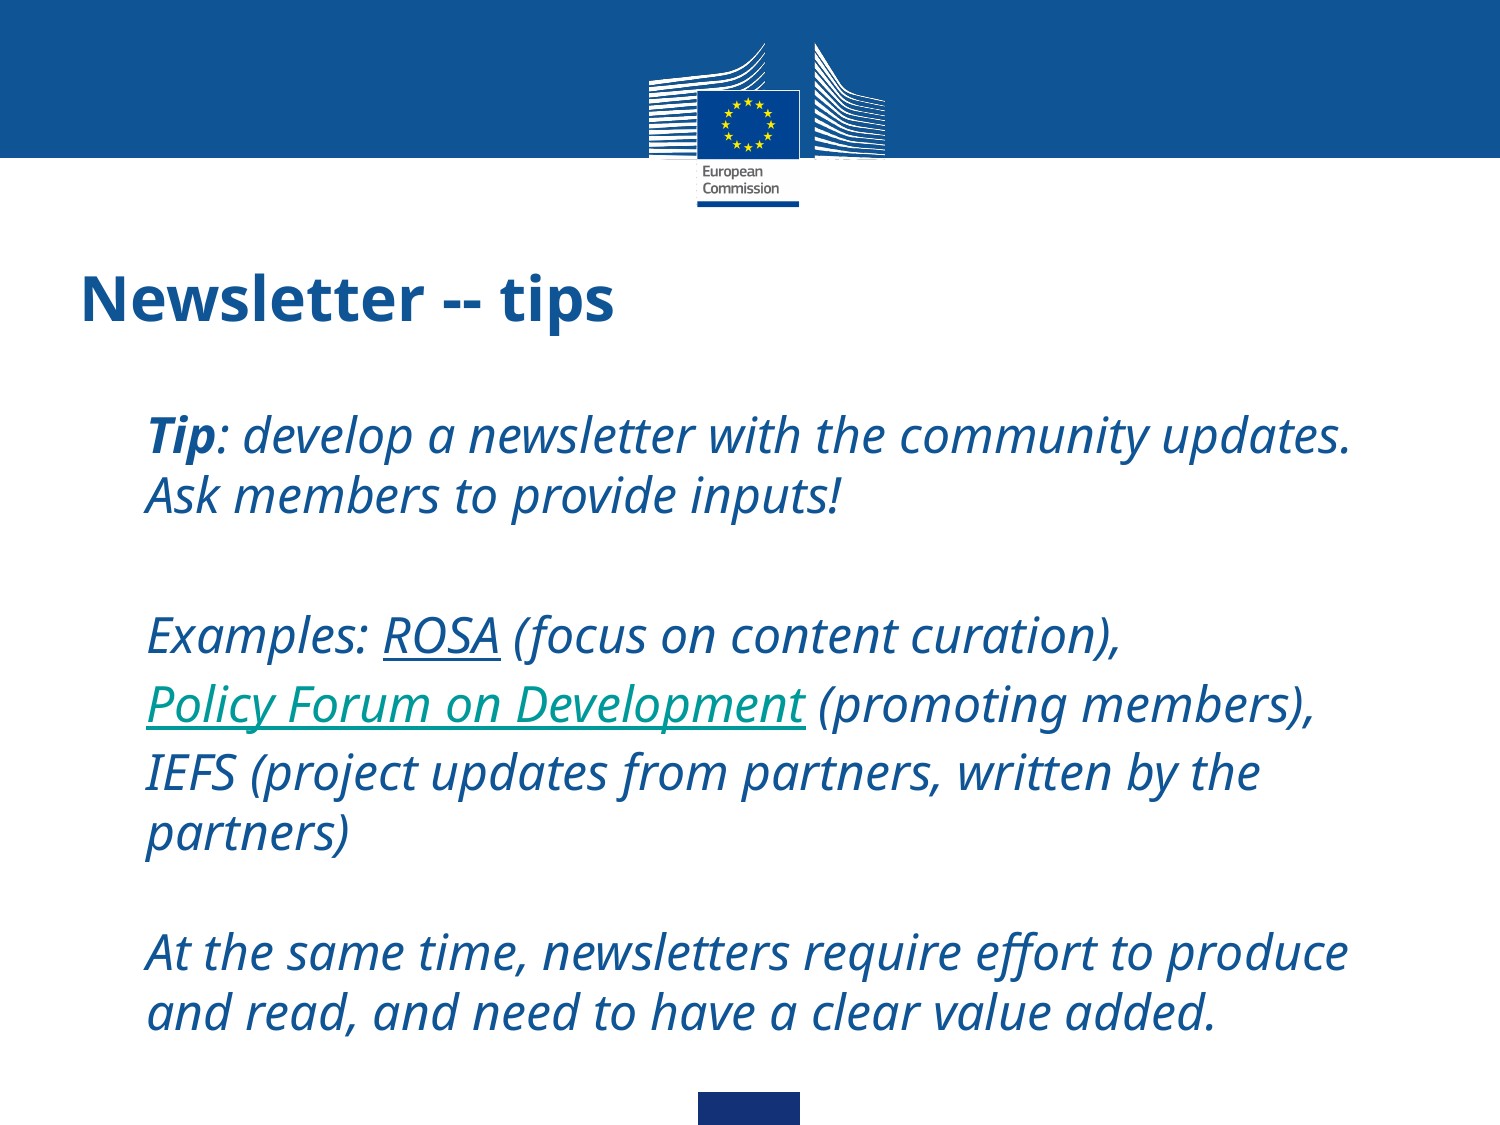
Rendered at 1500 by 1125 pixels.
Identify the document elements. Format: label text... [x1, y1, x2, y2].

list Tip: develop a newsletter with the community updates. Ask members to provide inputs! Examples: ROSA (focus on content curation), Policy Forum on Development (promoting members), IEFS (project updates from partners, written by the partners) At the same time, newsletters require effort to produce and read, and need to have a clear value added. [75, 396, 1425, 976]
picture [649, 42, 885, 208]
title Newsletter -- tips [64, 219, 1415, 374]
